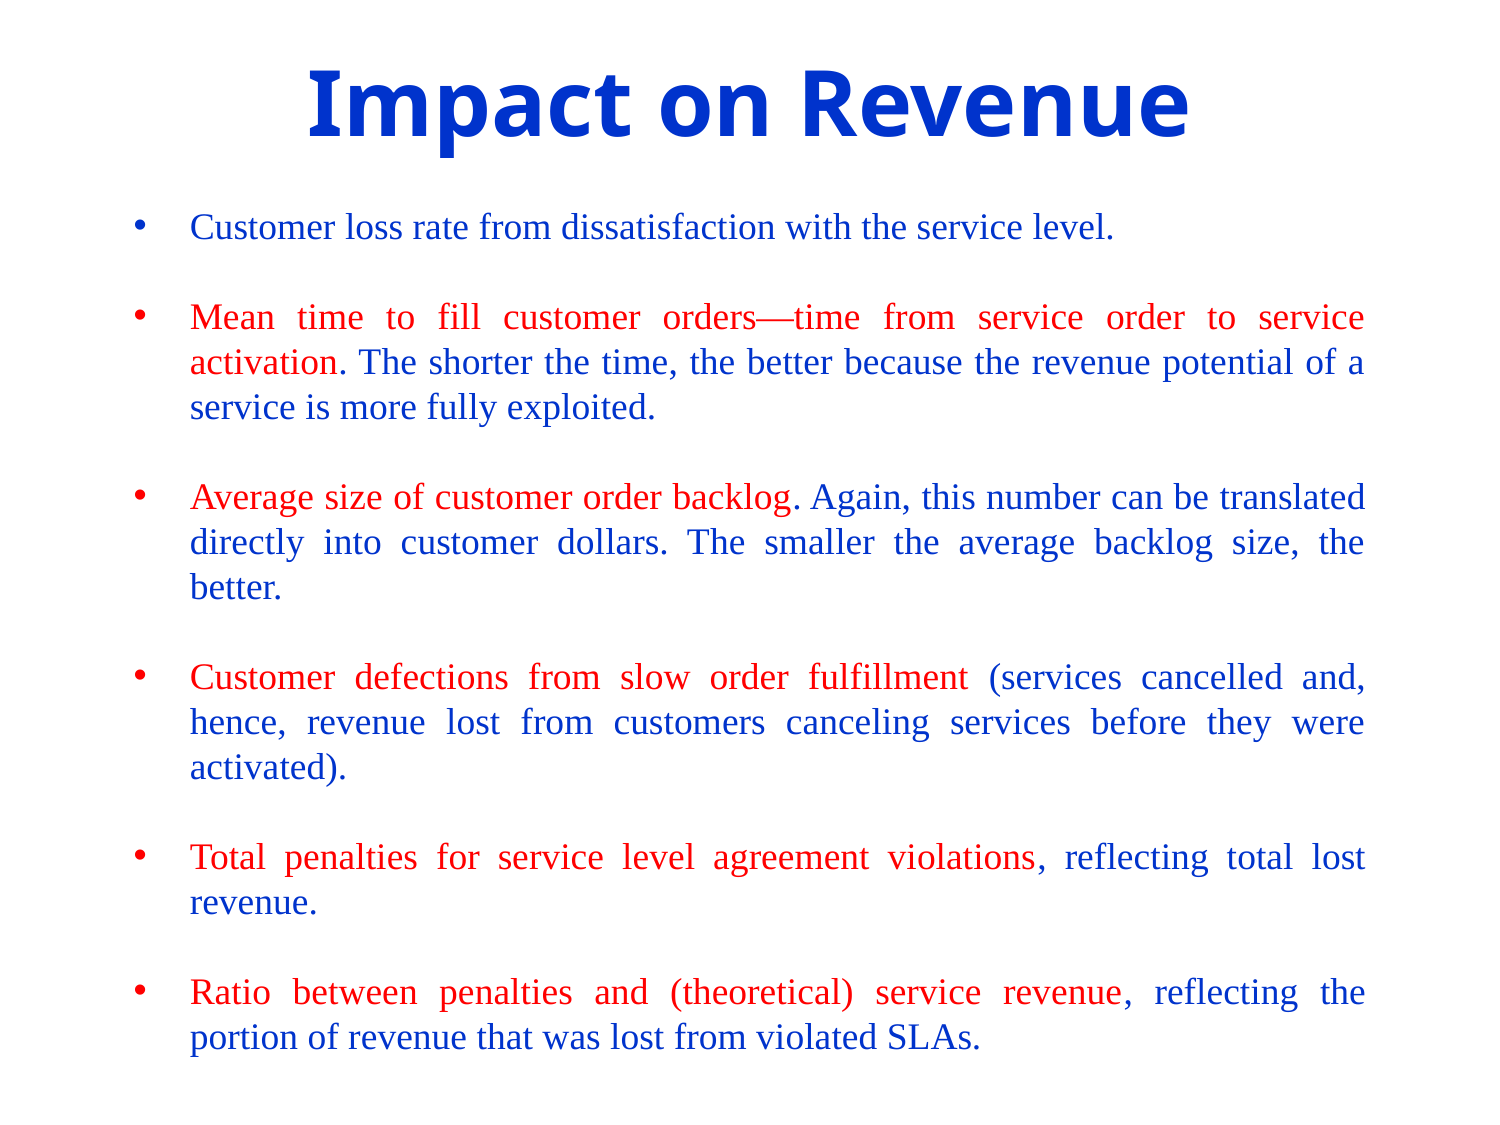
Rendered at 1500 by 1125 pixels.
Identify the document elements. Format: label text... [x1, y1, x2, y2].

title Impact on Revenue [0, 24, 1500, 175]
text_box Customer loss rate from dissatisfaction with the service level. Mean time to fill customer orders—time from service order to service activation. The shorter the time, the better because the revenue potential of a service is more fully exploited. Average size of customer order backlog. Again, this number can be translated directly into customer dollars. The smaller the average backlog size, the better. Customer defections from slow order fulfillment (services cancelled and, hence, revenue lost from customers canceling services before they were activated). Total penalties for service level agreement violations, reflecting total lost revenue. Ratio between penalties and (theoretical) service revenue, reflecting the portion of revenue that was lost from violated SLAs. [118, 194, 1382, 1064]
